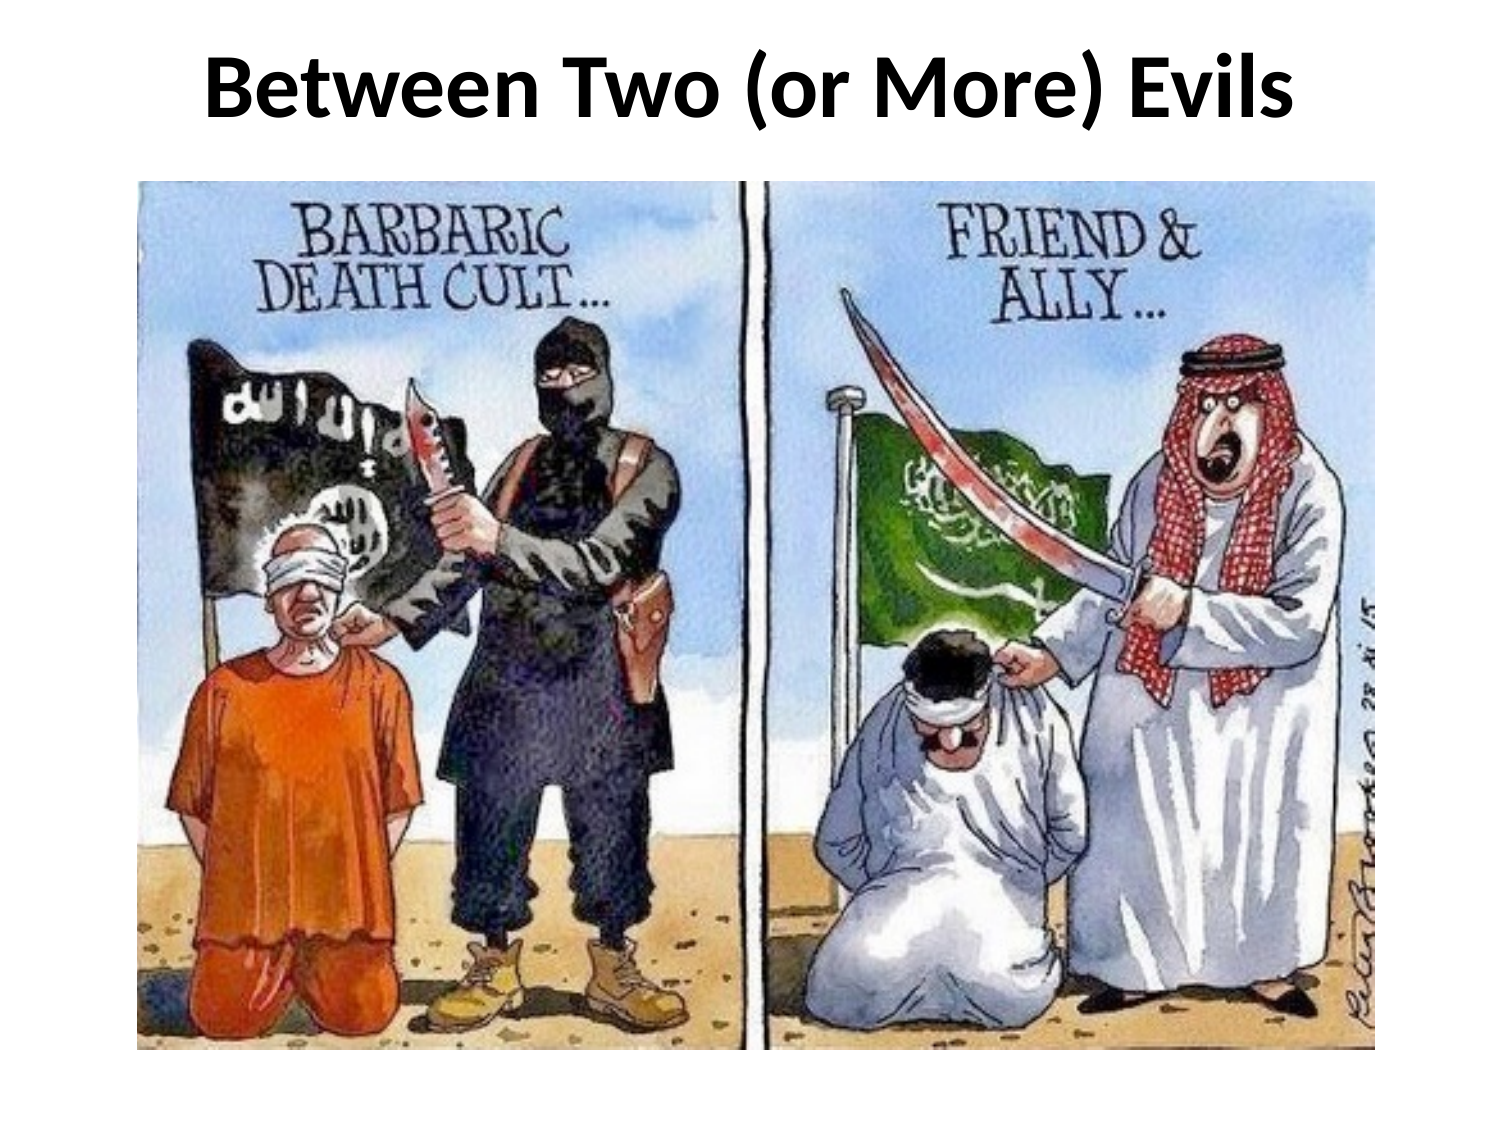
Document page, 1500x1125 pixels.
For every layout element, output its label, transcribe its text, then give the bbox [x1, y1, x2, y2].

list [137, 181, 1376, 1051]
title Between Two (or More) Evils [75, 0, 1425, 175]
